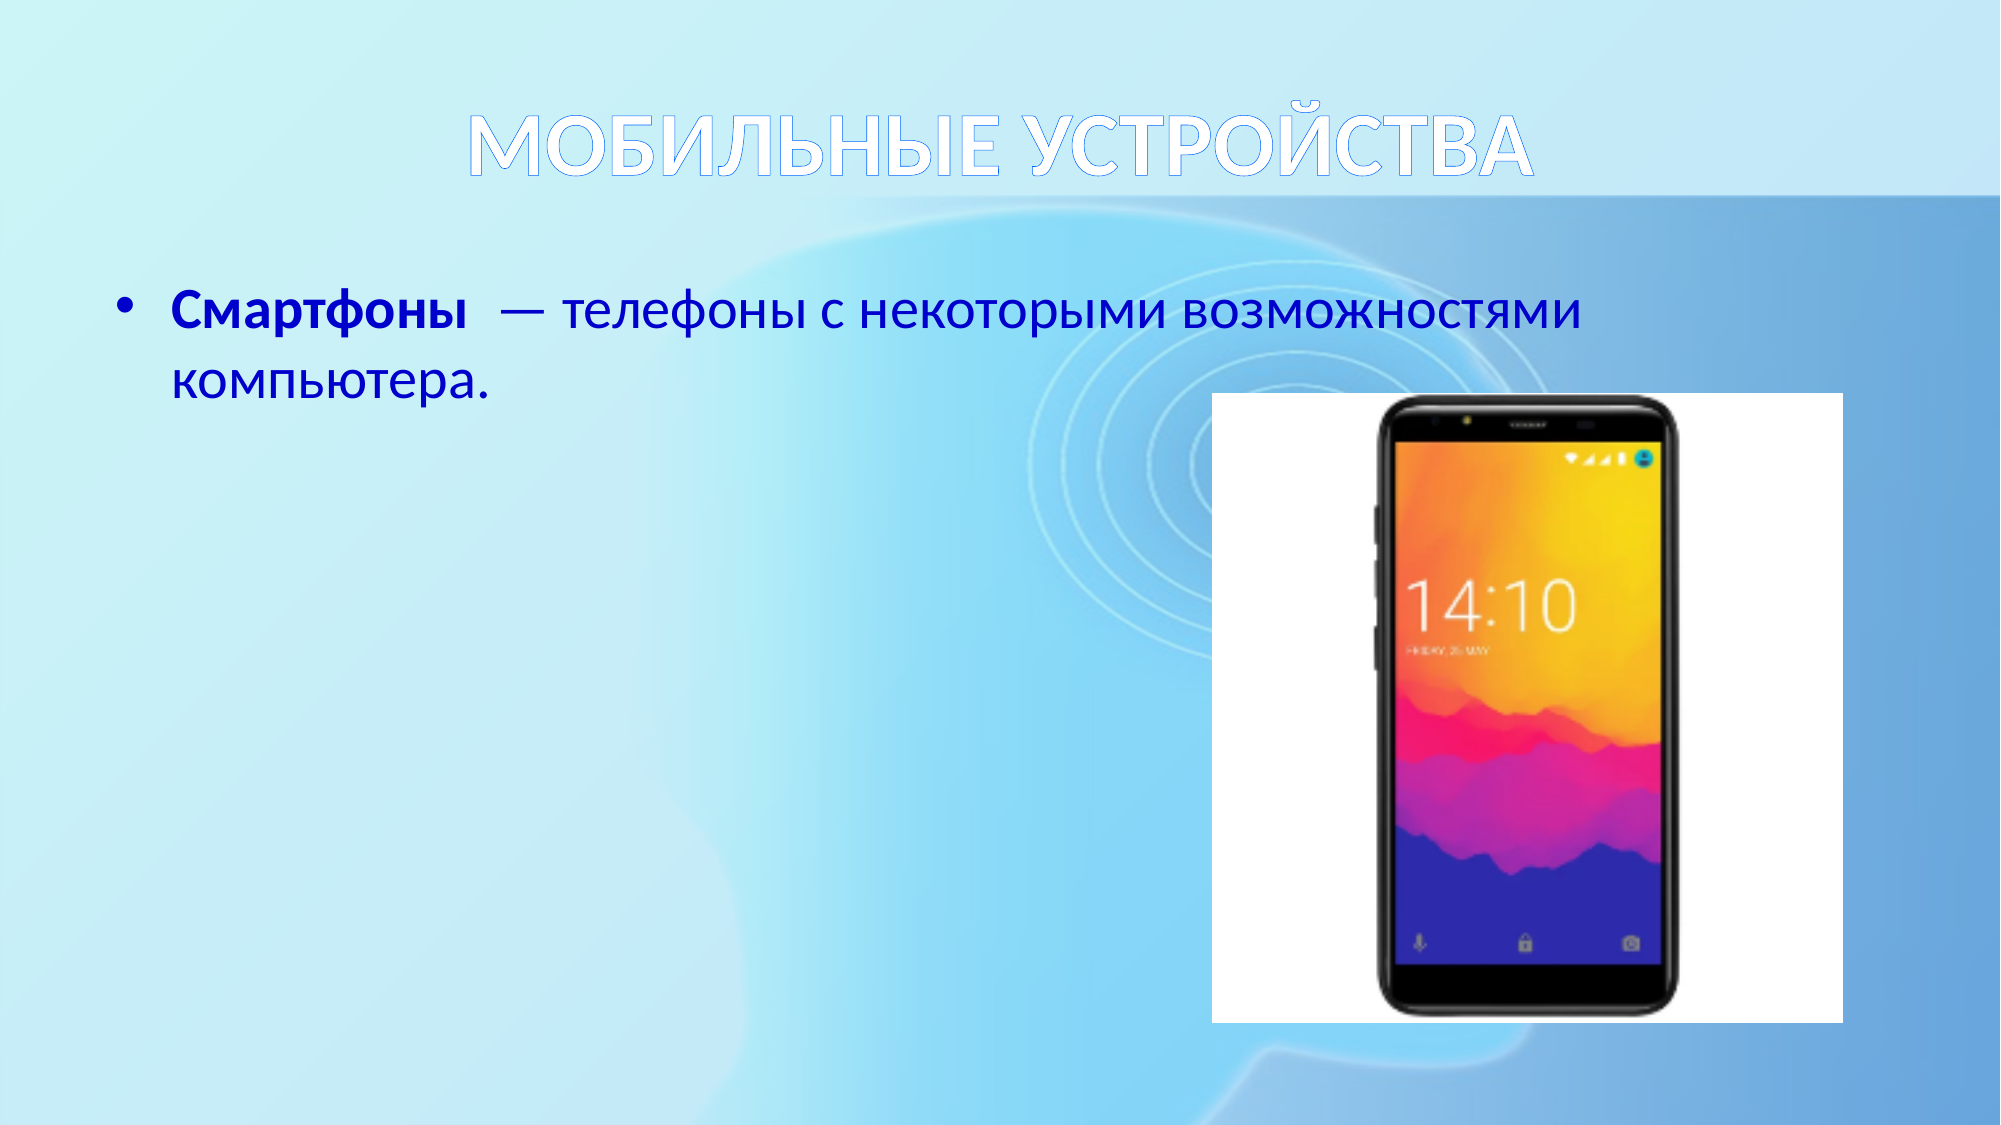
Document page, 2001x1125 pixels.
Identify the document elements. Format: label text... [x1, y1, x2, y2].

picture [0, 0, 2000, 1125]
title МОБИЛЬНЫЕ УСТРОЙСТВА [99, 45, 1900, 233]
list Смартфоны — телефоны с некоторыми возможностями компьютера. [99, 262, 1900, 1005]
